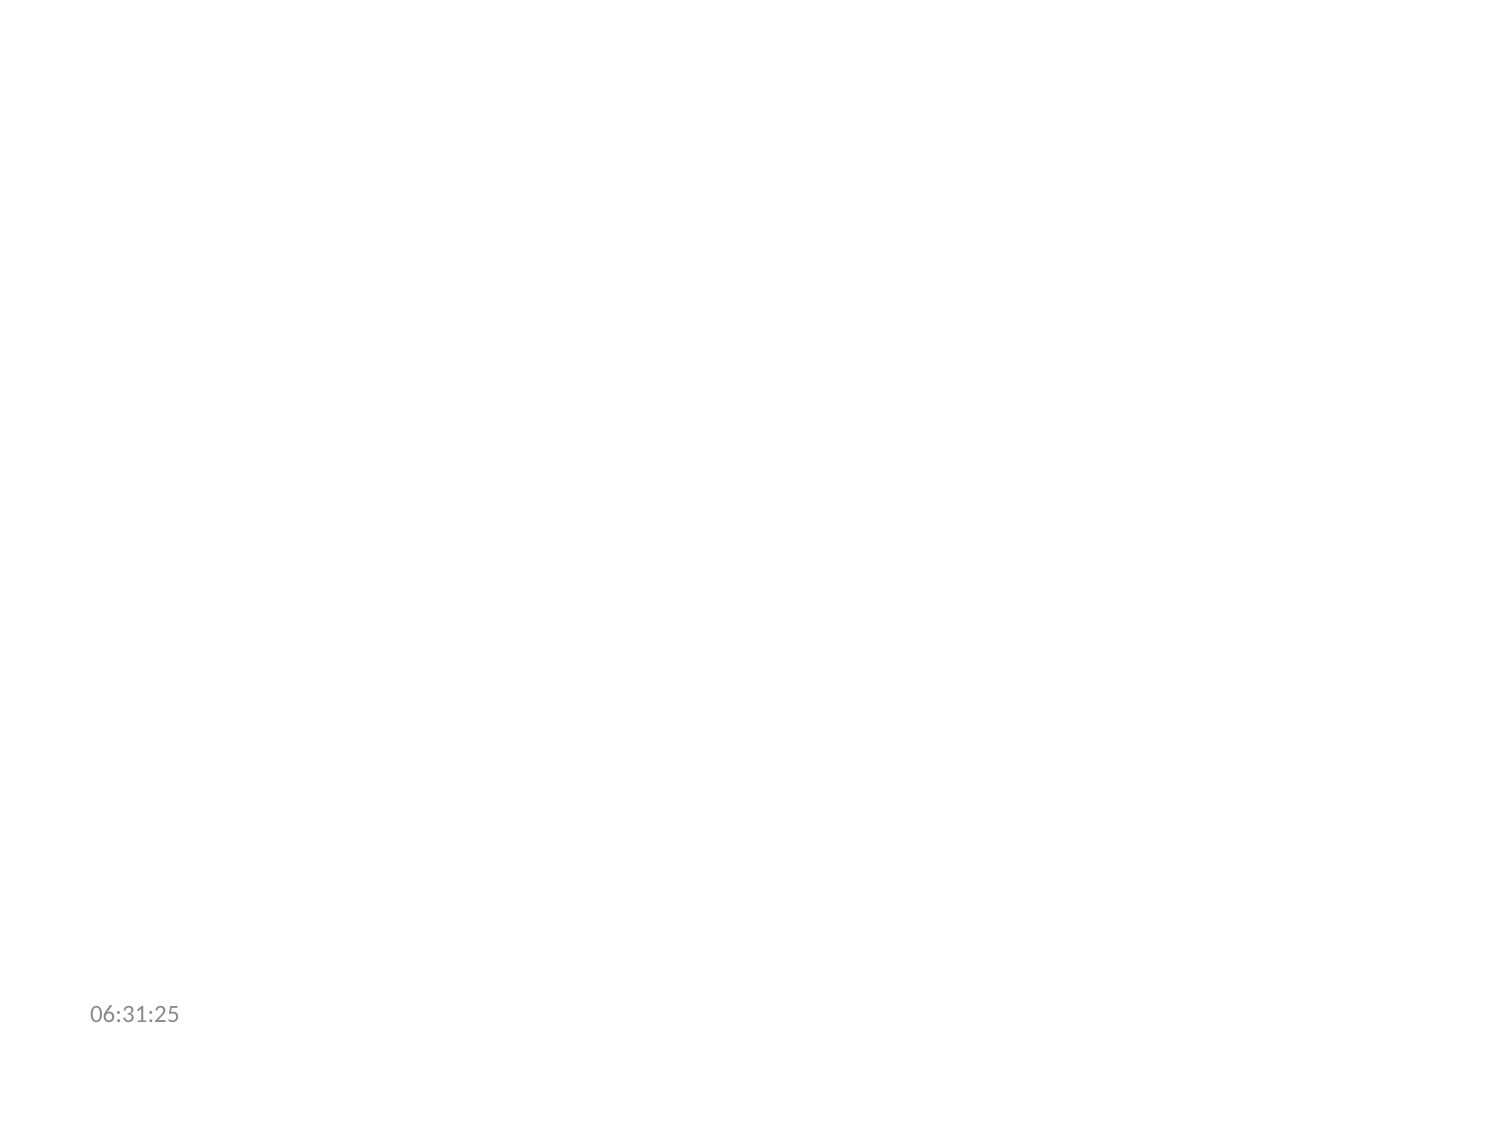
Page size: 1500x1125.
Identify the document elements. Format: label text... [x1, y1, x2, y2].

text_box 15:35:09 [75, 982, 425, 1043]
